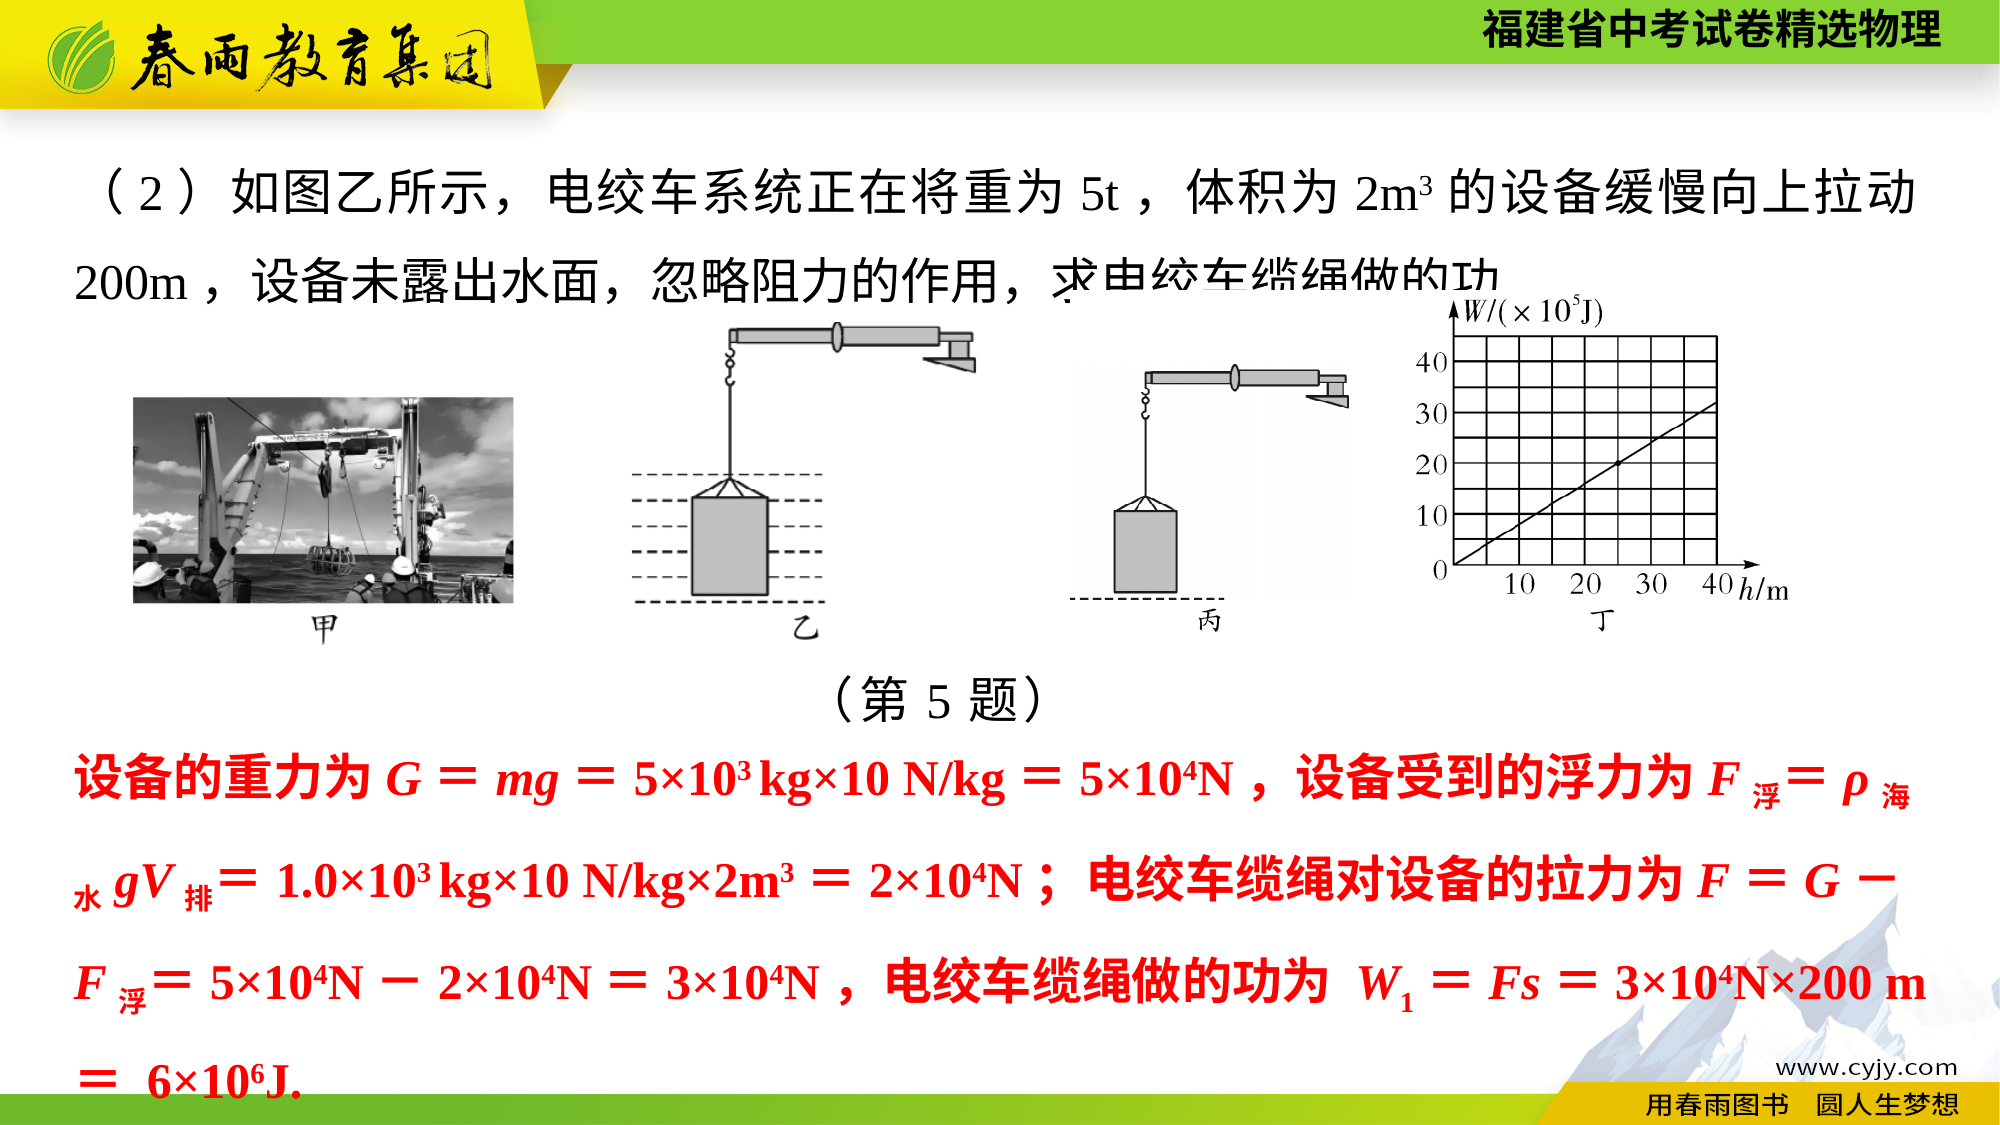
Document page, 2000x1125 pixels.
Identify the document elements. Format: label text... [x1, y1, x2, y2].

text_box 设备的重力为G＝mg＝5×103 kg×10 N/kg＝5×104N，设备受到的浮力为F浮＝ρ海水gV排＝1.0×103 kg×10 N/kg×2m3＝2×104N；电绞车缆绳对设备的拉力为F＝G－F浮＝5×104N－2×104N＝3×104N，电绞车缆绳做的功为 W1＝Fs＝3×104N×200 m＝ 6×106J. [58, 703, 1943, 1116]
text_box （第5题） [789, 631, 1144, 737]
picture [0, 0, 2000, 1125]
list （2）如图乙所示，电绞车系统正在将重为5t，体积为2m3的设备缓慢向上拉动200m，设备未露出水面，忽略阻力的作用，求电绞车缆绳做的功. [59, 122, 1944, 308]
